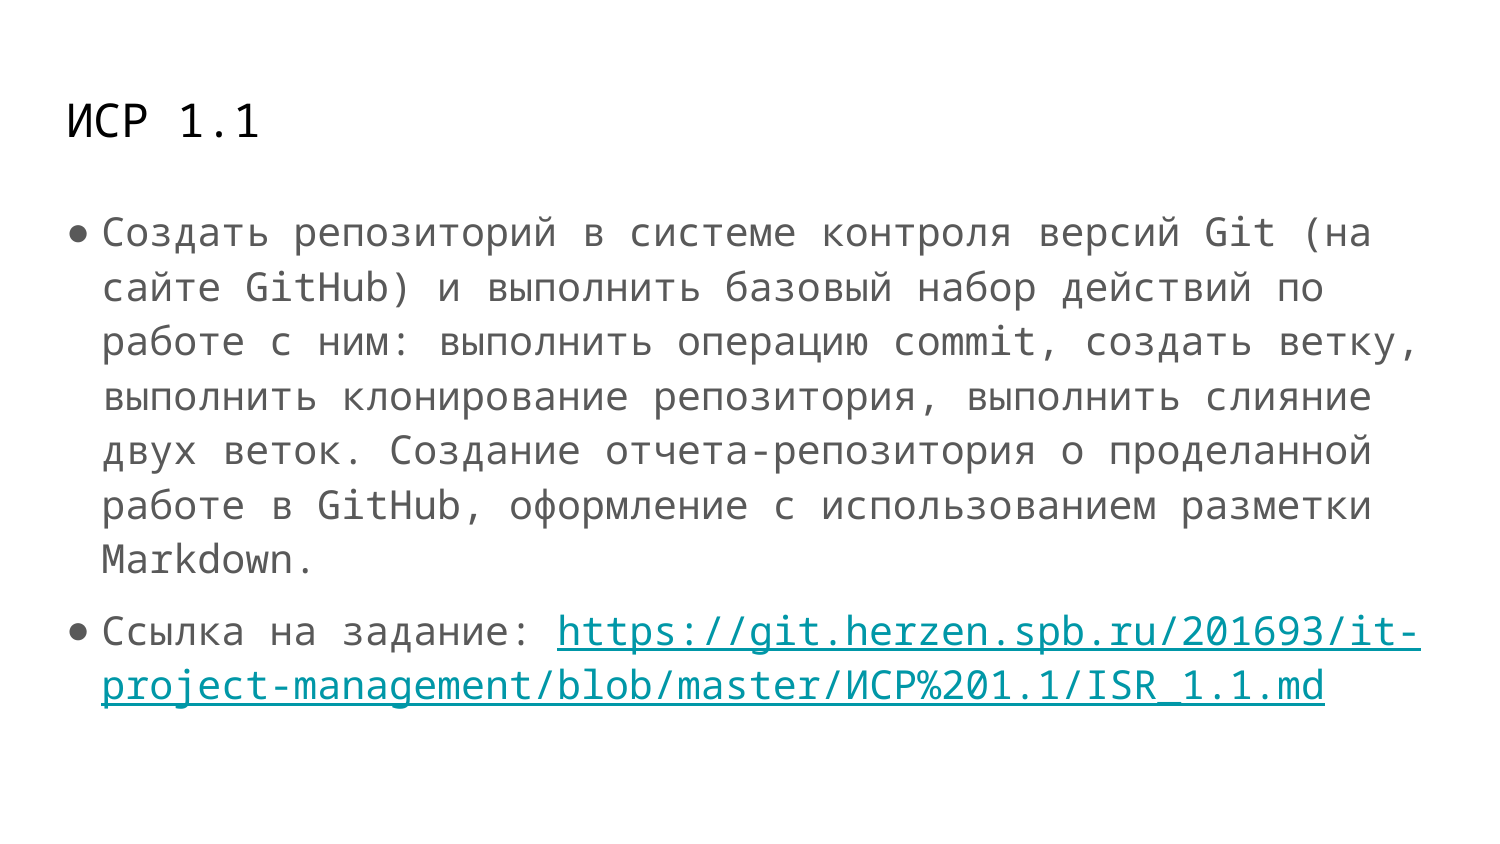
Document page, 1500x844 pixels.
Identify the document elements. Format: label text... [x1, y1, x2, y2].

title ИСР 1.1 [51, 72, 1449, 167]
list Создать репозиторий в системе контроля версий Git (на сайте GitHub) и выполнить базовый набор действий по работе с ним: выполнить операцию commit, создать ветку, выполнить клонирование репозитория, выполнить слияние двух веток. Создание отчета-репозитория о проделанной работе в GitHub, оформление с использованием разметки Markdown. Ссылка на задание: https://git.herzen.spb.ru/201693/it-project-management/blob/master/ИСР%201.1/ISR_1.1.md [51, 189, 1449, 750]
